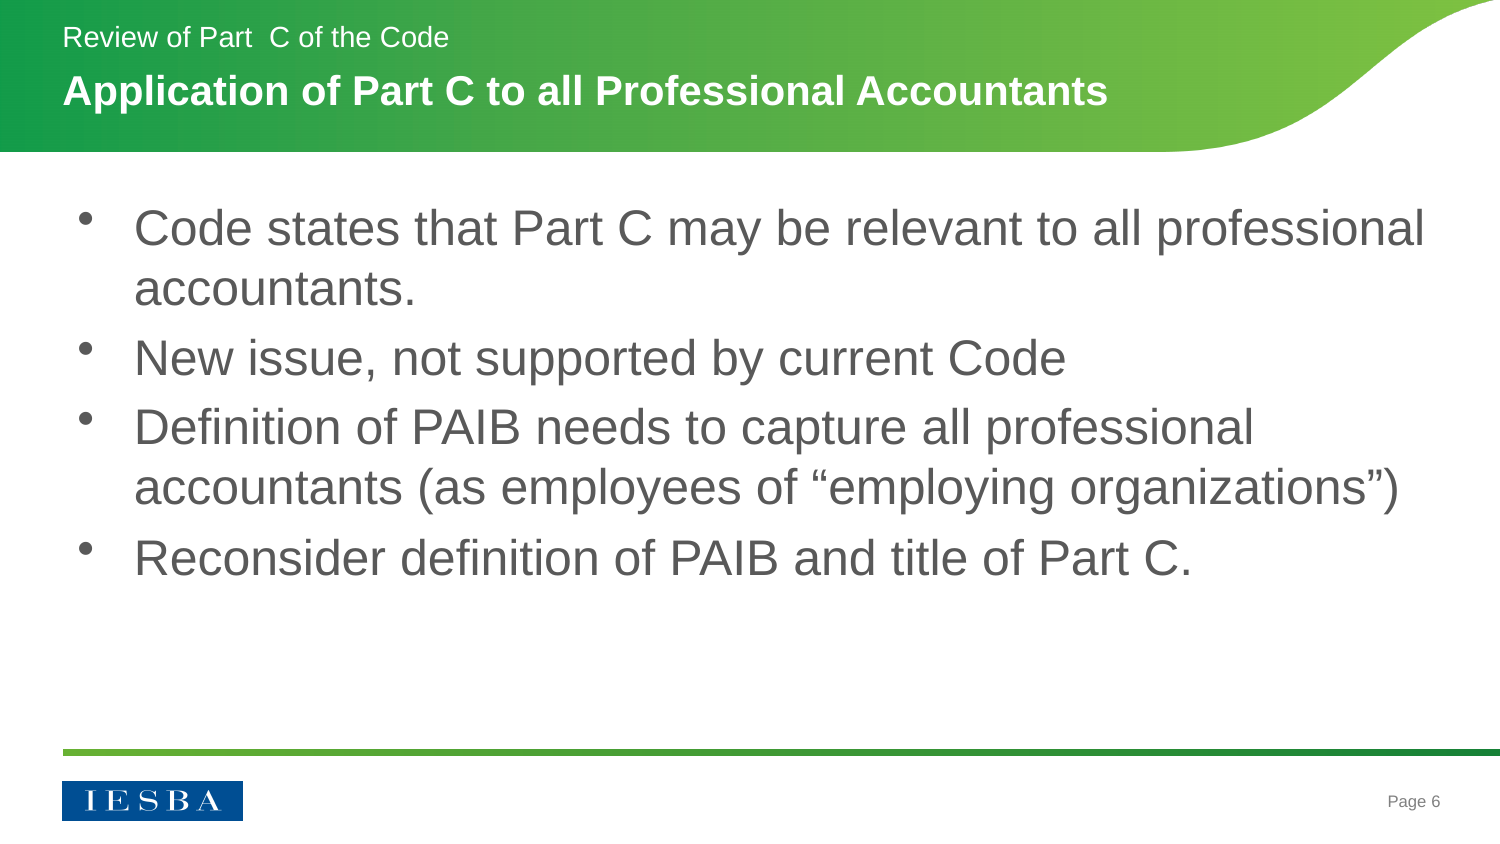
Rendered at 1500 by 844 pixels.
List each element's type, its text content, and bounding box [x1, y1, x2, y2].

subtitle Review of Part C of the Code [62, 18, 500, 47]
picture [62, 781, 243, 821]
list Code states that Part C may be relevant to all professional accountants. New issue, not supported by current Code Definition of PAIB needs to capture all professional accountants (as employees of “employing organizations”) Reconsider definition of PAIB and title of Part C. [62, 187, 1450, 694]
title Application of Part C to all Professional Accountants [62, 56, 1300, 122]
picture [0, 0, 1497, 152]
